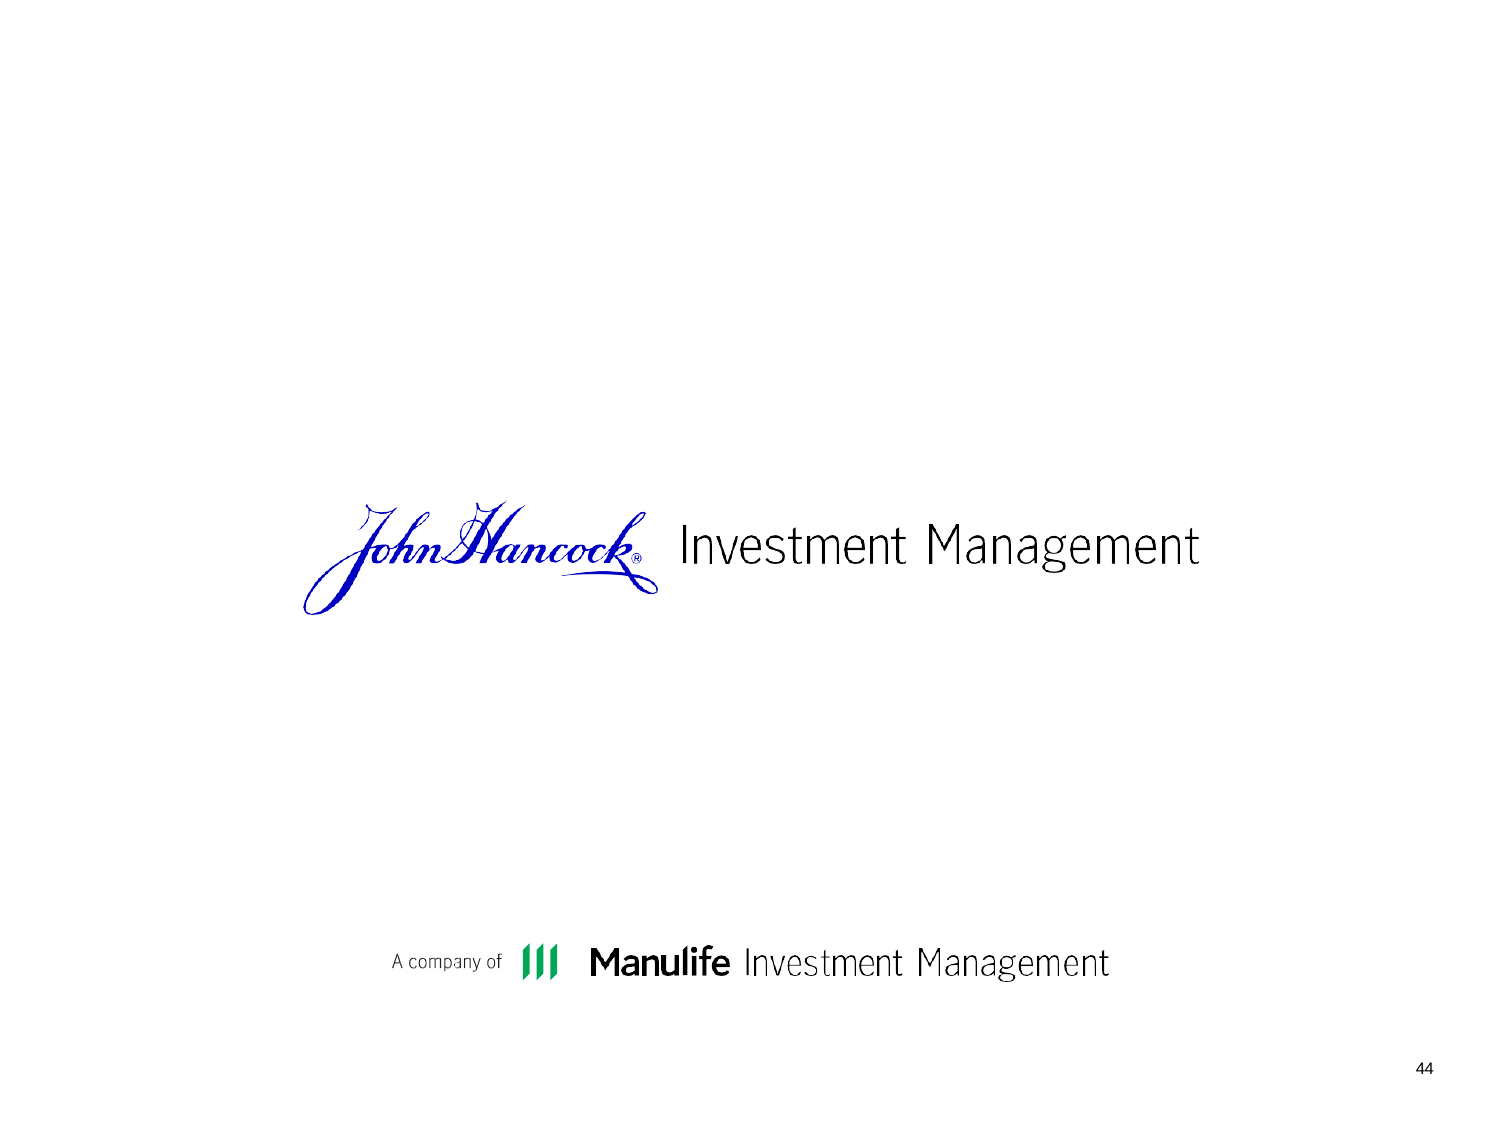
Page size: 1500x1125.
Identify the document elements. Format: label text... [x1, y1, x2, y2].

text_box [472, 958, 481, 972]
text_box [591, 945, 730, 976]
text_box [429, 957, 442, 969]
picture [302, 500, 658, 615]
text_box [1017, 534, 1091, 573]
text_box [746, 948, 903, 977]
text_box [453, 957, 461, 969]
picture [965, 535, 985, 565]
picture [919, 948, 940, 976]
text_box [550, 943, 558, 981]
text_box [683, 524, 687, 564]
text_box [536, 943, 544, 981]
slide_number 44 [1409, 1057, 1443, 1125]
picture [928, 524, 959, 564]
picture [694, 535, 713, 564]
picture [1135, 535, 1156, 565]
picture [992, 535, 1011, 564]
text_box [444, 957, 452, 972]
text_box [522, 943, 530, 981]
picture [1097, 535, 1129, 564]
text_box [1162, 526, 1200, 564]
text_box [392, 953, 403, 969]
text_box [716, 526, 906, 565]
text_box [945, 949, 1109, 983]
